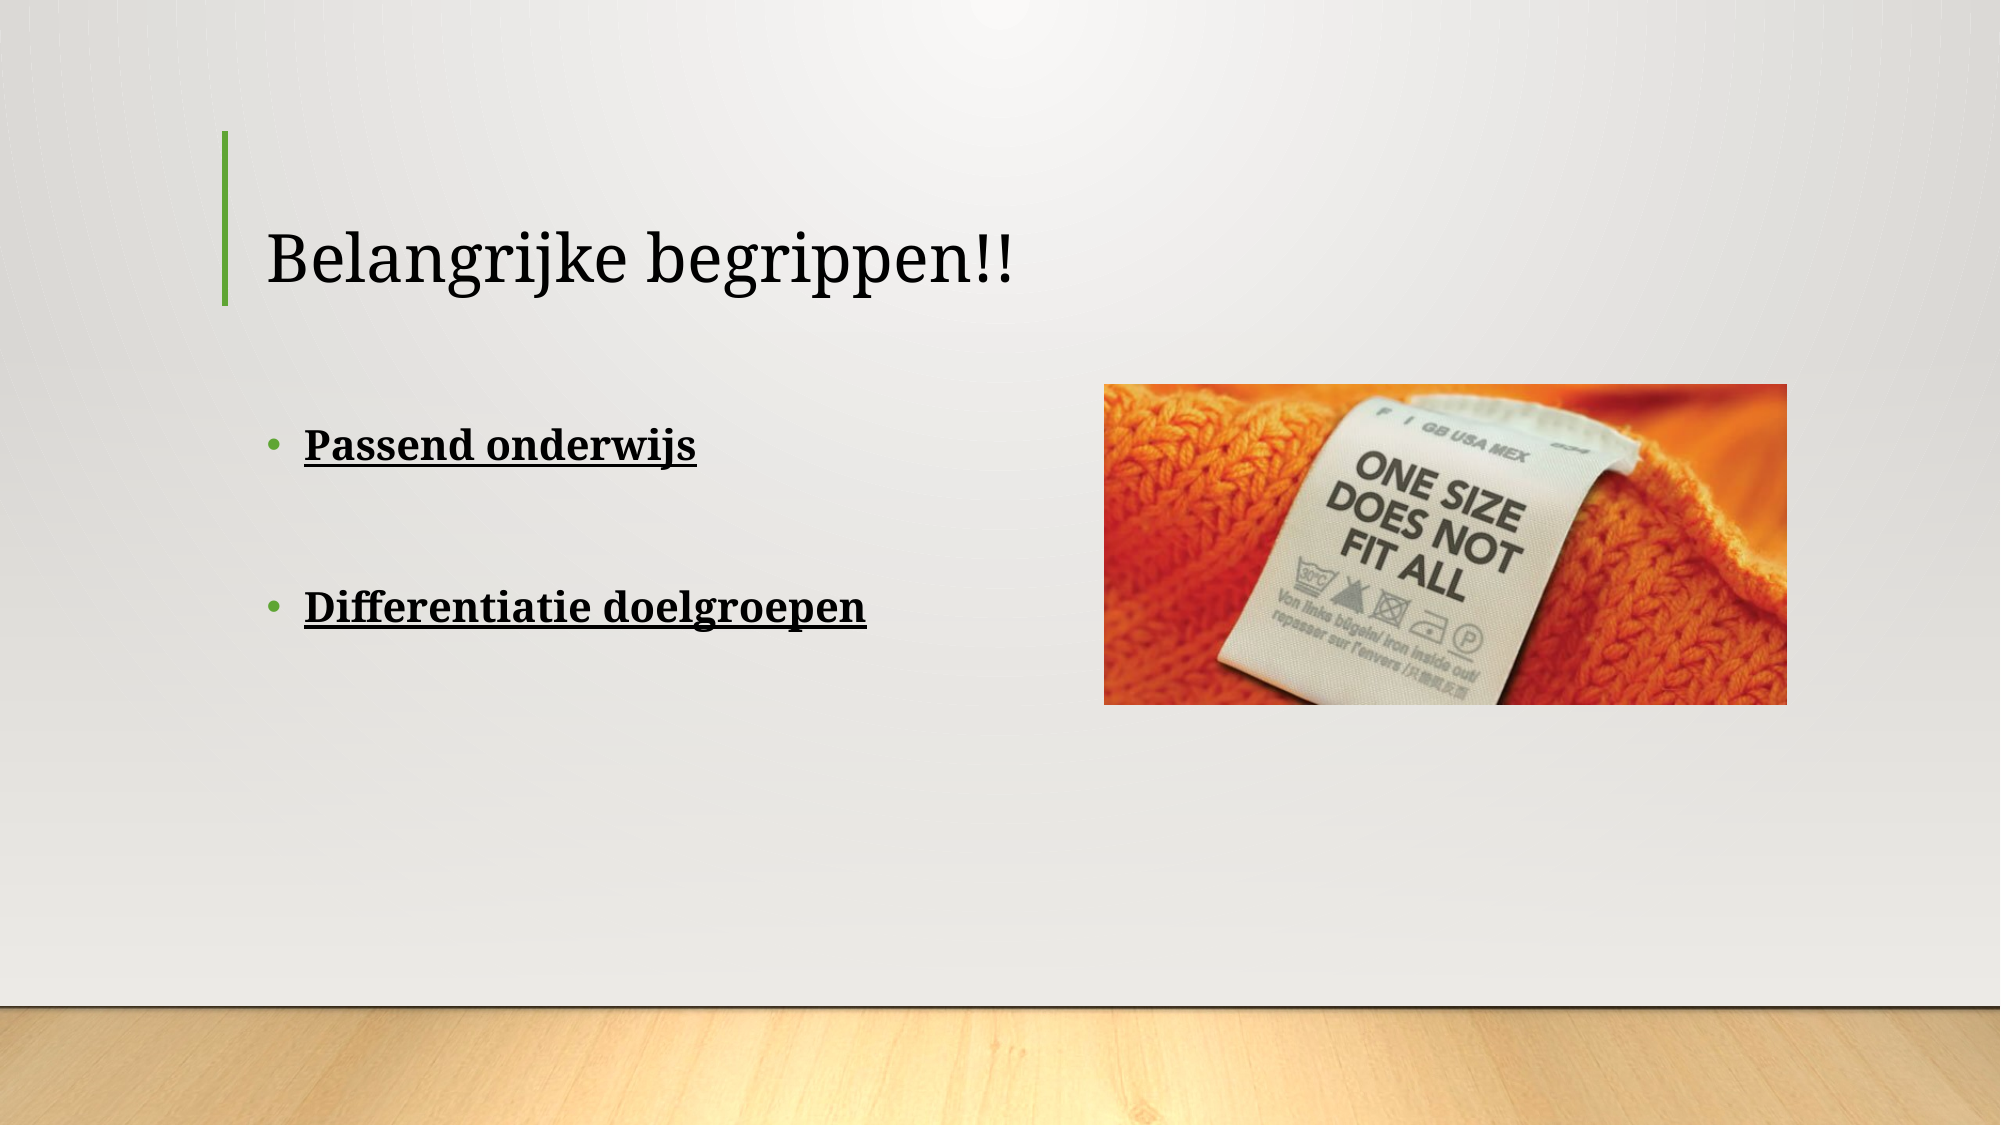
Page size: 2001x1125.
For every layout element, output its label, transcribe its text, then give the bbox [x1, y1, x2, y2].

picture [1103, 384, 1787, 705]
list Passend onderwijs Differentiatie doelgroepen [251, 330, 1814, 897]
title Belangrijke begrippen!! [251, 131, 1814, 305]
picture [0, 1006, 2000, 1125]
